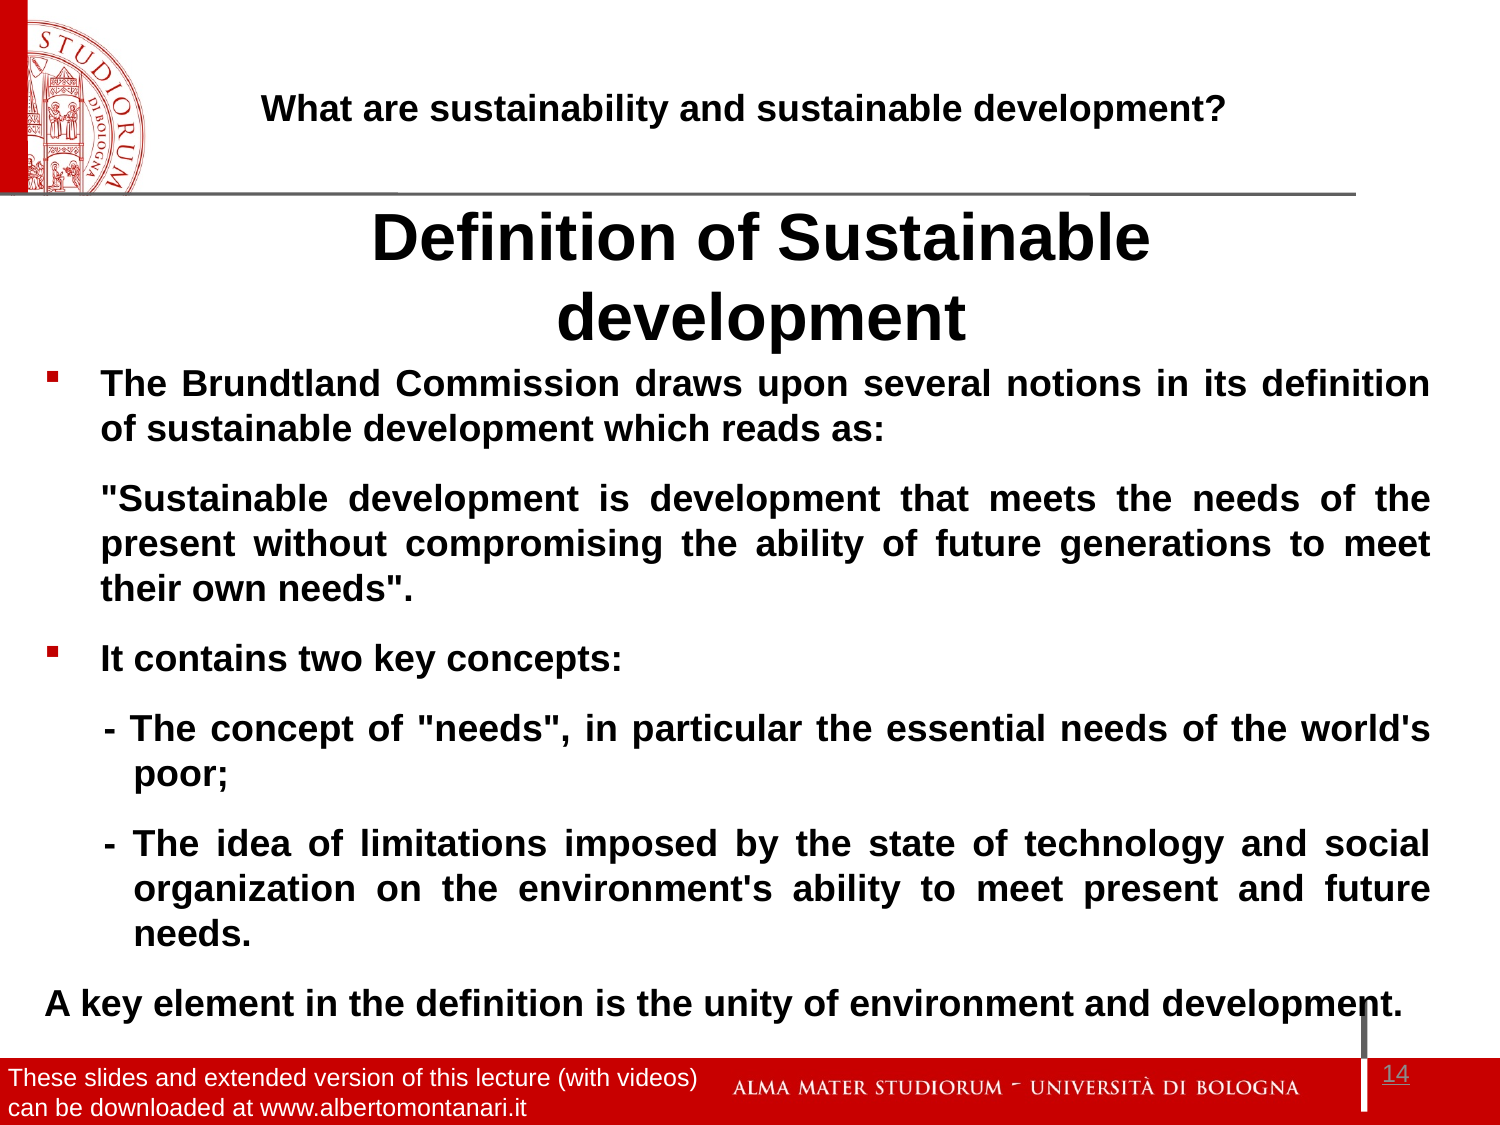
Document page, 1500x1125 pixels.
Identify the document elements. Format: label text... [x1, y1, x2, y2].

slide_number 14 [1074, 1042, 1425, 1103]
picture [0, 1058, 1500, 1125]
picture [28, 16, 151, 192]
list The Brundtland Commission draws upon several notions in its definition of sustainable development which reads as: "Sustainable development is development that meets the needs of the present without compromising the ability of future generations to meet their own needs". It contains two key concepts: - The concept of "needs", in particular the essential needs of the world's poor; - The idea of limitations imposed by the state of technology and social organization on the environment's ability to meet present and future needs. A key element in the definition is the unity of environment and development. [29, 351, 1447, 1032]
text_box Definition of Sustainable development [194, 186, 1329, 362]
